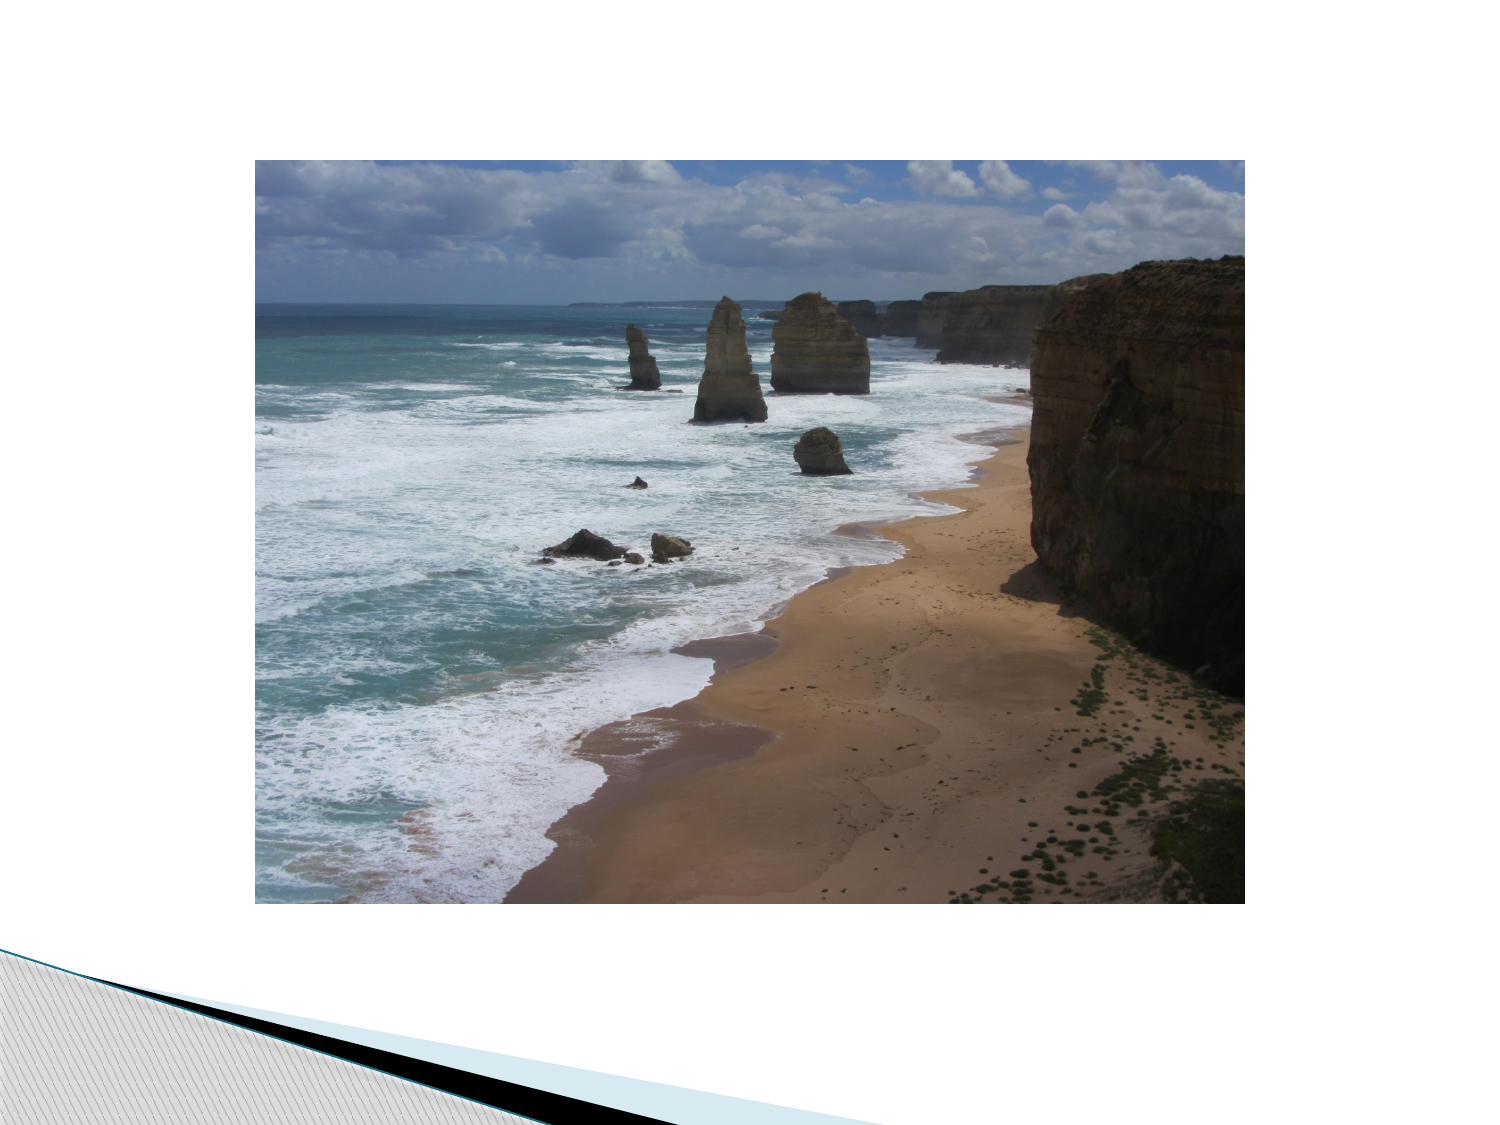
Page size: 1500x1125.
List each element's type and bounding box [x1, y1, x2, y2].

list [254, 160, 1246, 904]
